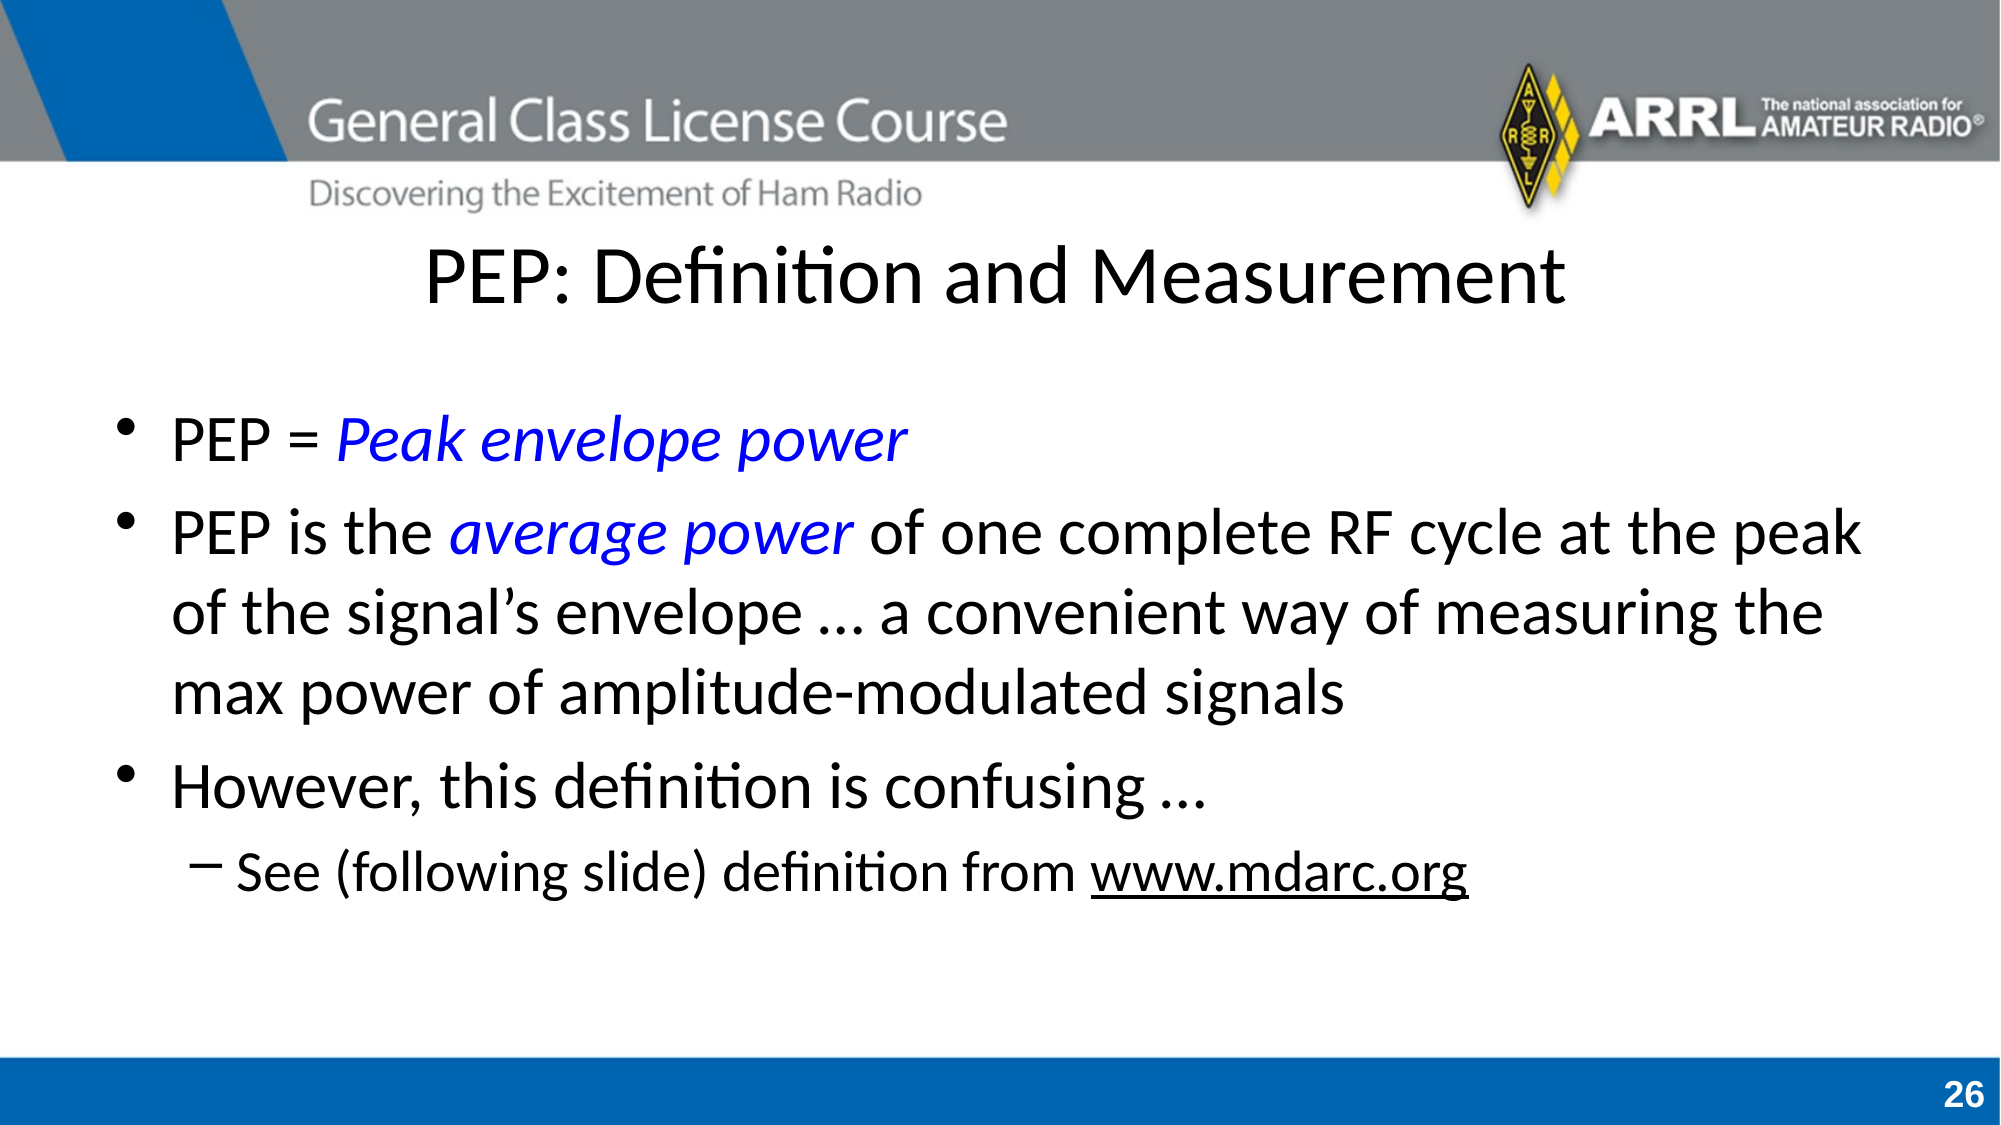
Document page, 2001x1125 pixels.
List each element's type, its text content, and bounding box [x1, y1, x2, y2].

list PEP = Peak envelope power PEP is the average power of one complete RF cycle at the peak of the signal’s envelope … a convenient way of measuring the max power of amplitude-modulated signals However, this definition is confusing … See (following slide) definition from www.mdarc.org [99, 387, 1900, 1075]
text_box 26 [1875, 1062, 2000, 1123]
picture [0, 0, 2001, 1125]
title PEP: Definition and Measurement [96, 212, 1897, 356]
